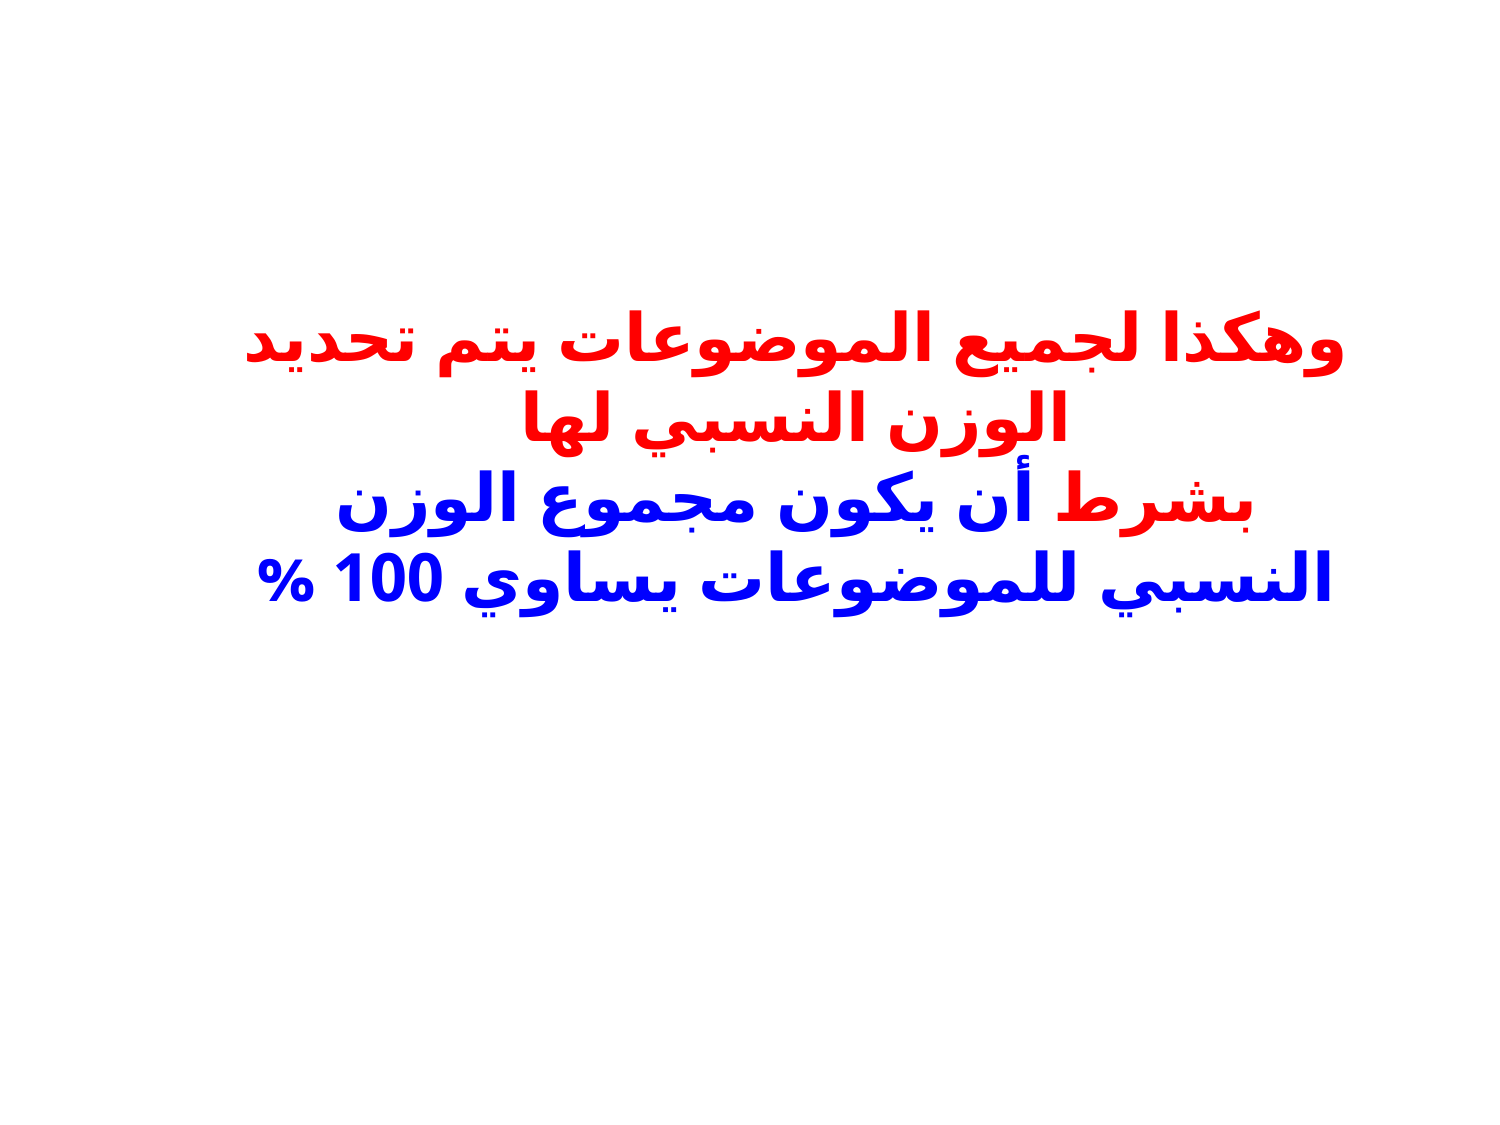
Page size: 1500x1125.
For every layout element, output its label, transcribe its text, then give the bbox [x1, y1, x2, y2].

text_box وهكذا لجميع الموضوعات يتم تحديد الوزن النسبي لها بشرط أن يكون مجموع الوزن النسبي للموضوعات يساوي 100 % [224, 287, 1368, 623]
